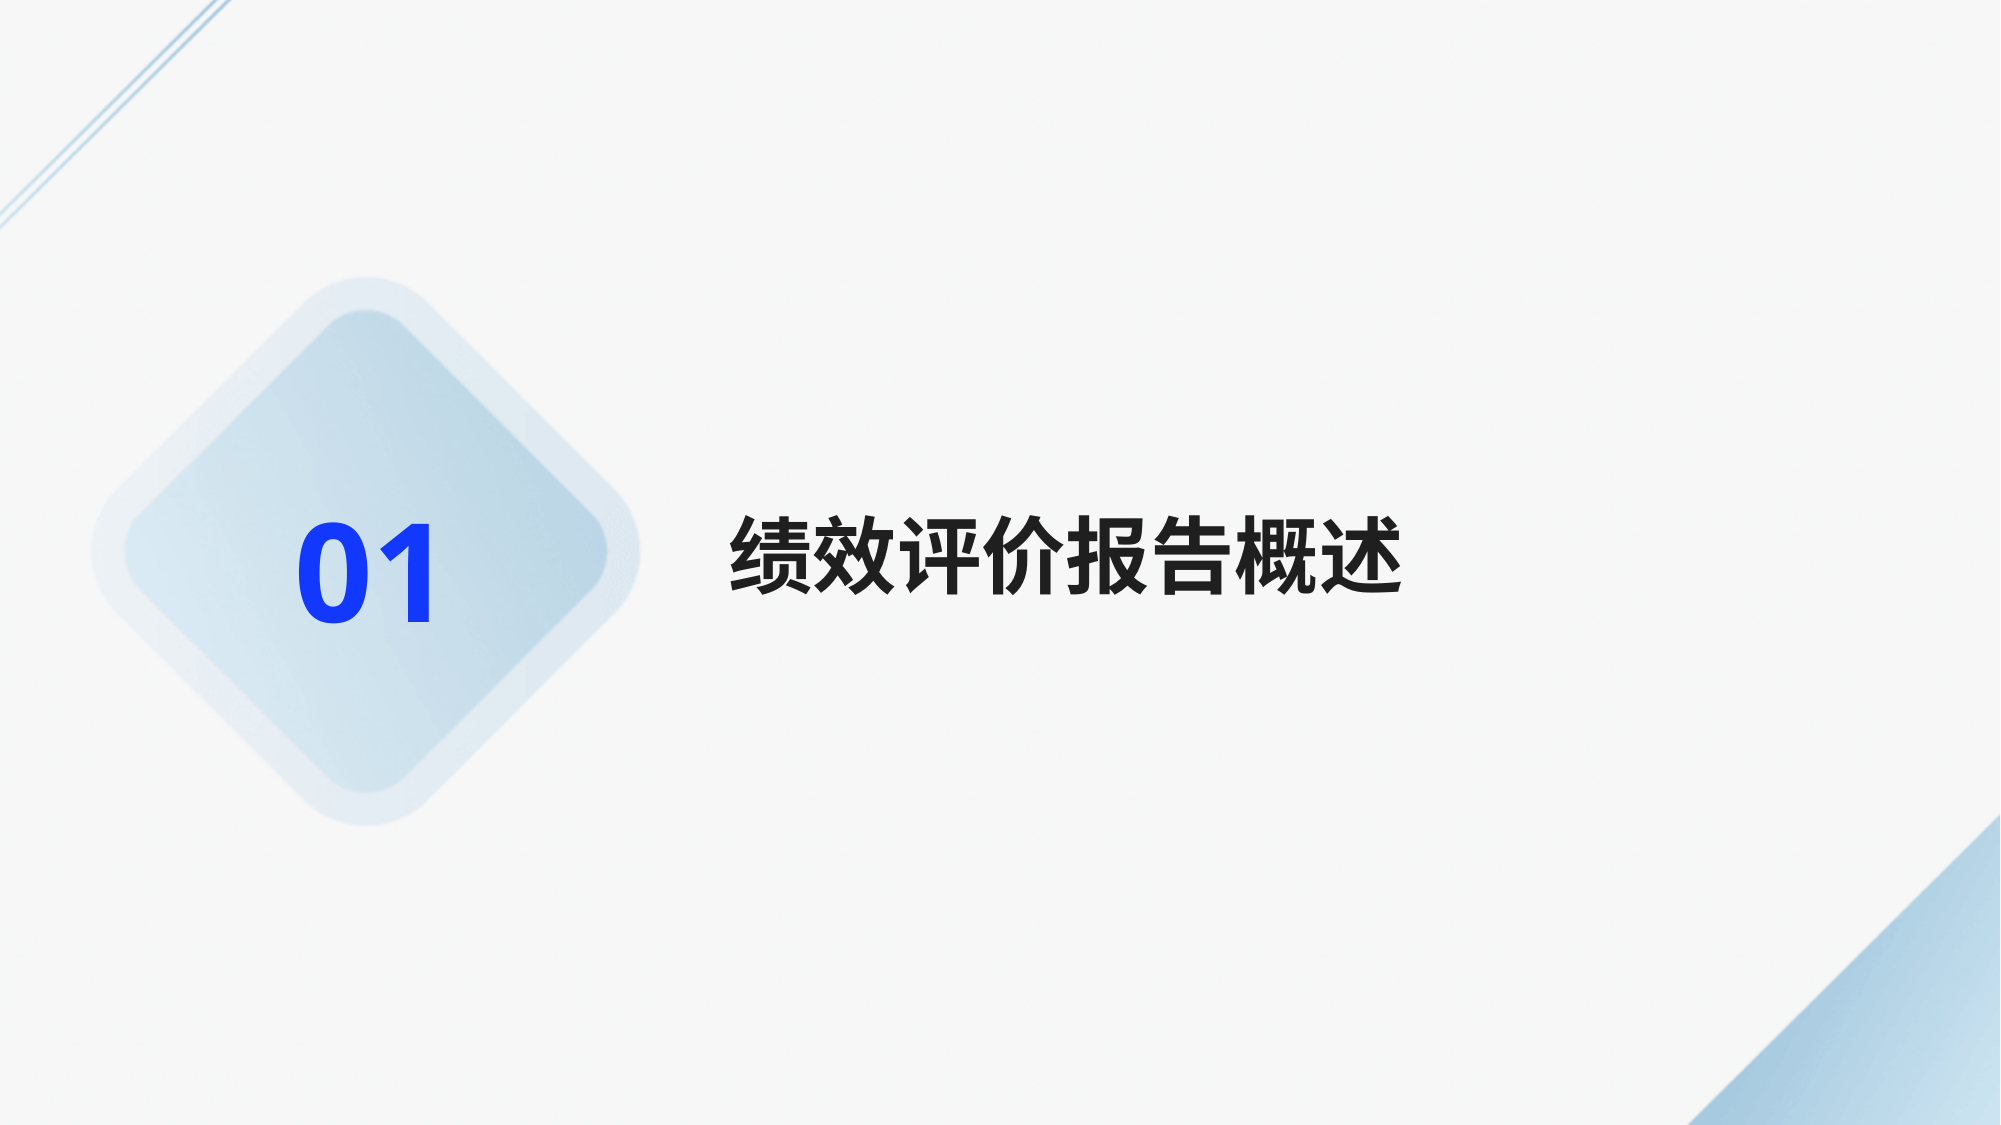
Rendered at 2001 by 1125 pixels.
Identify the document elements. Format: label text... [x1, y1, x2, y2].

text_box 01 [205, 442, 541, 660]
picture [0, 0, 2001, 1125]
text_box 绩效评价报告概述 [709, 395, 1860, 691]
